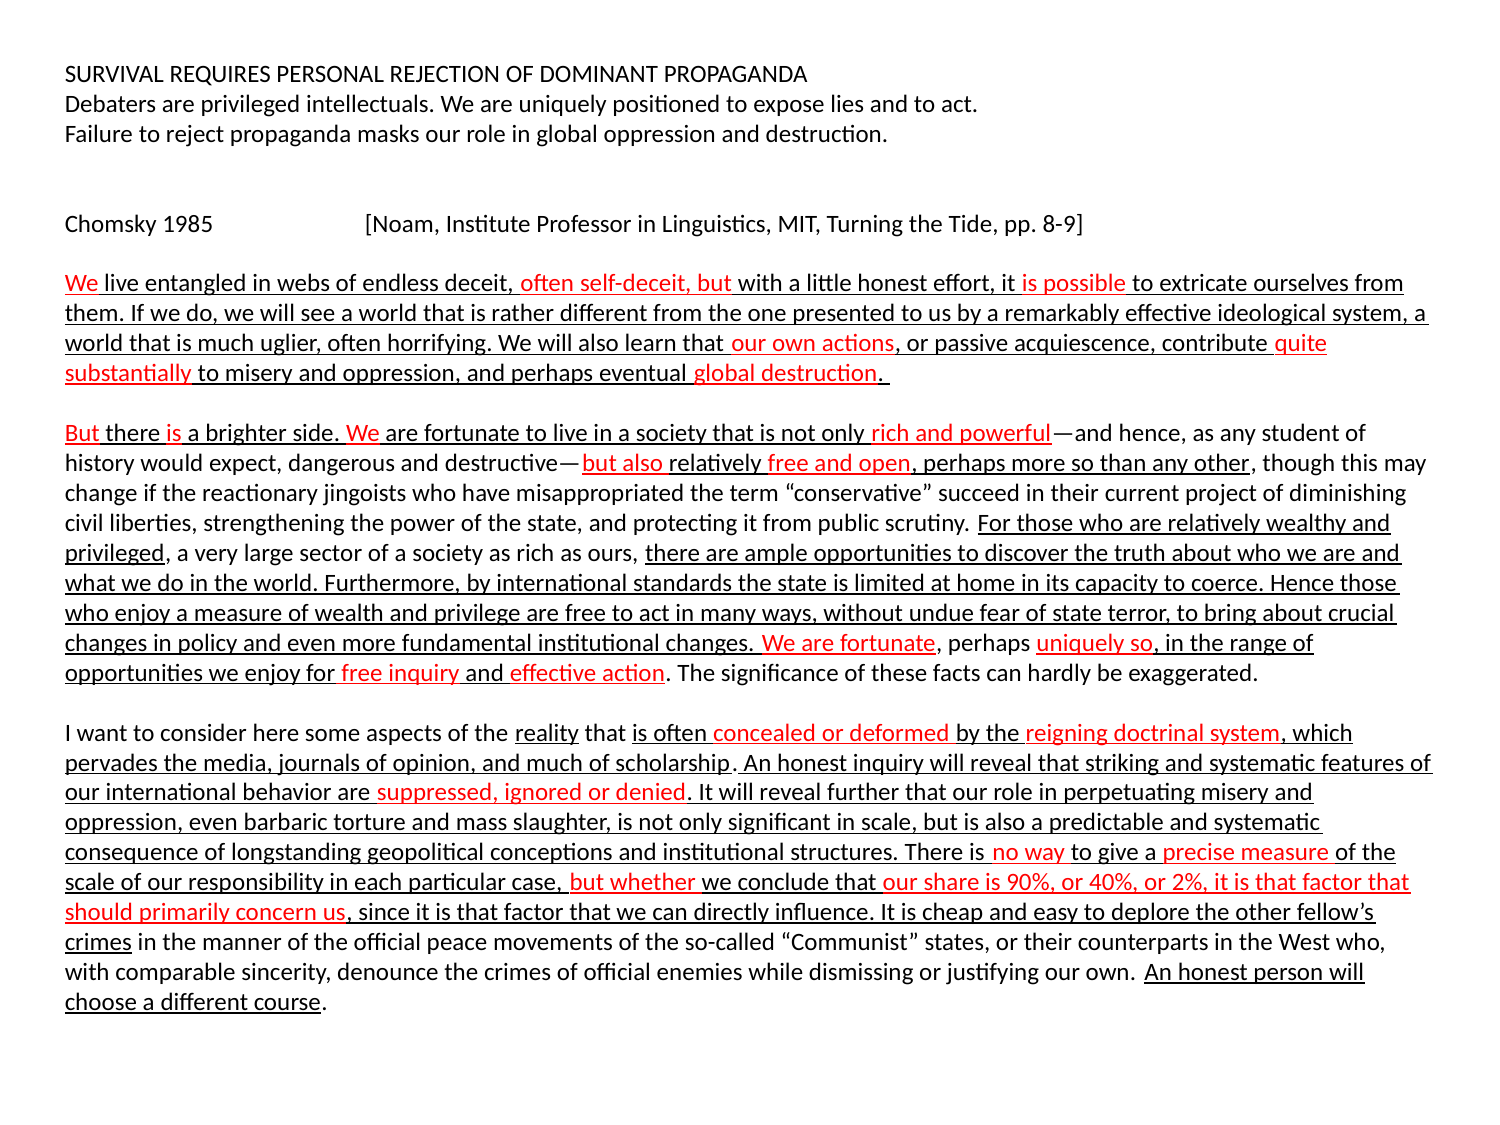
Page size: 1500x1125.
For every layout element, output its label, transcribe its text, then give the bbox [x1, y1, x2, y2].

text_box SURVIVAL REQUIRES PERSONAL REJECTION OF DOMINANT PROPAGANDA Debaters are privileged intellectuals. We are uniquely positioned to expose lies and to act. Failure to reject propaganda masks our role in global oppression and destruction. Chomsky 1985 [Noam, Institute Professor in Linguistics, MIT, Turning the Tide, pp. 8-9] We live entangled in webs of endless deceit, often self-deceit, but with a little honest effort, it is possible to extricate ourselves from them. If we do, we will see a world that is rather different from the one presented to us by a remarkably effective ideological system, a world that is much uglier, often horrifying. We will also learn that our own actions, or passive acquiescence, contribute quite substantially to misery and oppression, and perhaps eventual global destruction. But there is a brighter side. We are fortunate to live in a society that is not only rich and powerful—and hence, as any student of history would expect, dangerous and destructive—but also relatively free and open, perhaps more so than any other, though this may change if the reactionary jingoists who have misappropriated the term “conservative” succeed in their current project of diminishing civil liberties, strengthening the power of the state, and protecting it from public scrutiny. For those who are relatively wealthy and privileged, a very large sector of a society as rich as ours, there are ample opportunities to discover the truth about who we are and what we do in the world. Furthermore, by international standards the state is limited at home in its capacity to coerce. Hence those who enjoy a measure of wealth and privilege are free to act in many ways, without undue fear of state terror, to bring about crucial changes in policy and even more fundamental institutional changes. We are fortunate, perhaps uniquely so, in the range of opportunities we enjoy for free inquiry and effective action. The significance of these facts can hardly be exaggerated. I want to consider here some aspects of the reality that is often concealed or deformed by the reigning doctrinal system, which pervades the media, journals of opinion, and much of scholarship. An honest inquiry will reveal that striking and systematic features of our international behavior are suppressed, ignored or denied. It will reveal further that our role in perpetuating misery and oppression, even barbaric torture and mass slaughter, is not only significant in scale, but is also a predictable and systematic consequence of longstanding geopolitical conceptions and institutional structures. There is no way to give a precise measure of the scale of our responsibility in each particular case, but whether we conclude that our share is 90%, or 40%, or 2%, it is that factor that should primarily concern us, since it is that factor that we can directly influence. It is cheap and easy to deplore the other fellow’s crimes in the manner of the official peace movements of the so-called “Communist” states, or their counterparts in the West who, with comparable sincerity, denounce the crimes of official enemies while dismissing or justifying our own. An honest person will choose a different course. [50, 49, 1450, 1023]
